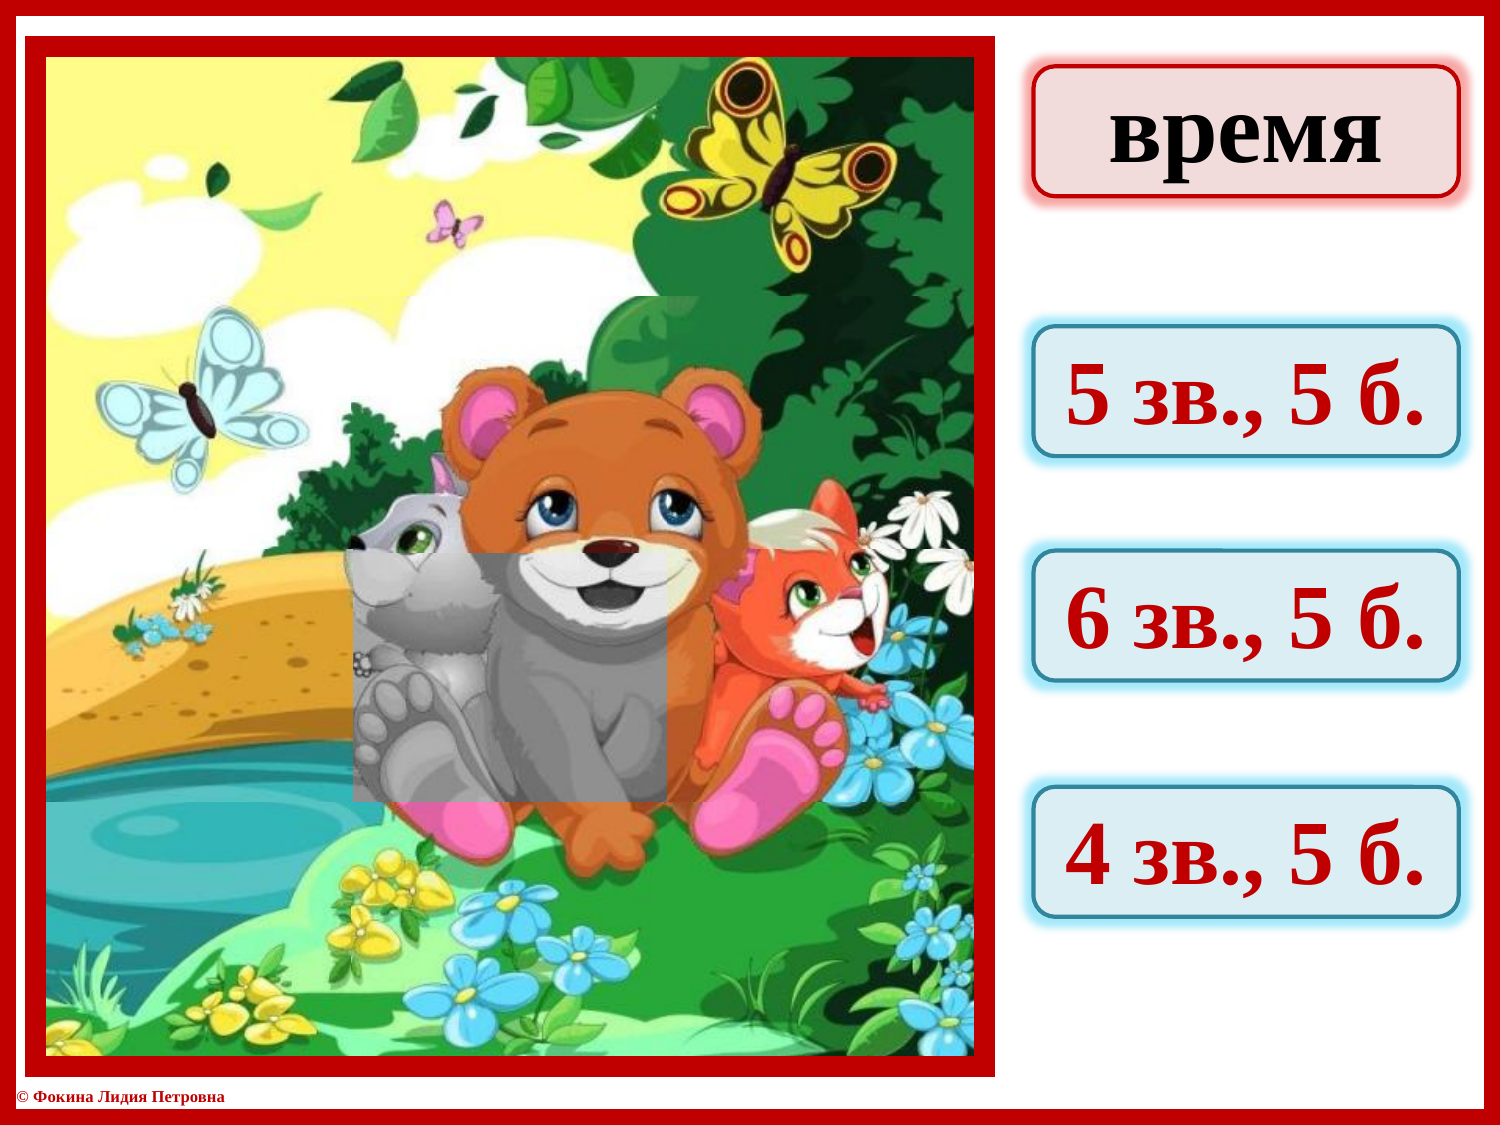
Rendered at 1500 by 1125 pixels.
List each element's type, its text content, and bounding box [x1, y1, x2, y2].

text_box время [1031, 64, 1461, 199]
text_box 6 зв., 5 б. [1031, 548, 1461, 683]
text_box 4 зв., 5 б. [1031, 784, 1461, 919]
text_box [34, 46, 985, 1061]
text_box 5 зв., 5 б. [1031, 324, 1461, 459]
